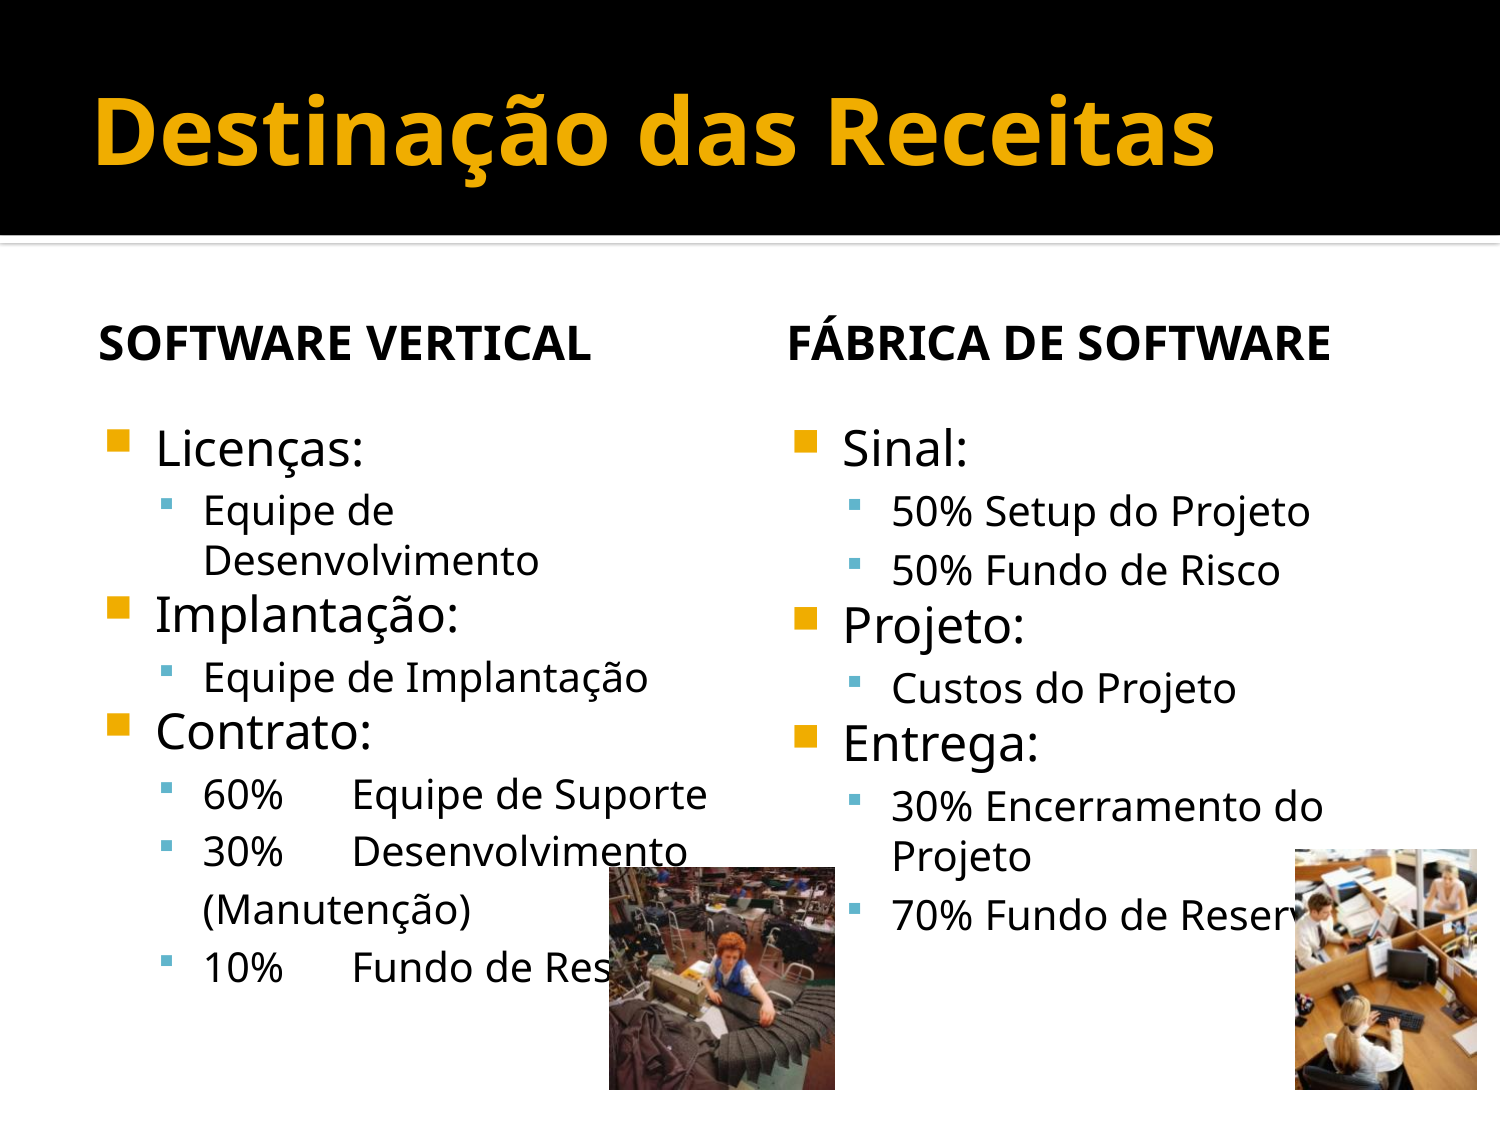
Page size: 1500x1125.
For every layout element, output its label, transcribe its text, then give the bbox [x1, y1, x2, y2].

title Destinação das Receitas [75, 24, 1425, 231]
picture [1295, 849, 1477, 1090]
list Fábrica de software [761, 278, 1425, 396]
list SOFTWARE VERTICAL [75, 278, 738, 396]
list Licenças: Equipe de Desenvolvimento Implantação: Equipe de Implantação Contrato: 60% Equipe de Suporte 30% Desenvolvimento (Manutenção) 10% Fundo de Reserva [75, 401, 738, 1050]
list Sinal: 50% Setup do Projeto 50% Fundo de Risco Projeto: Custos do Projeto Entrega: 30% Encerramento do Projeto 70% Fundo de Reserva [761, 401, 1425, 1050]
picture [609, 867, 835, 1090]
